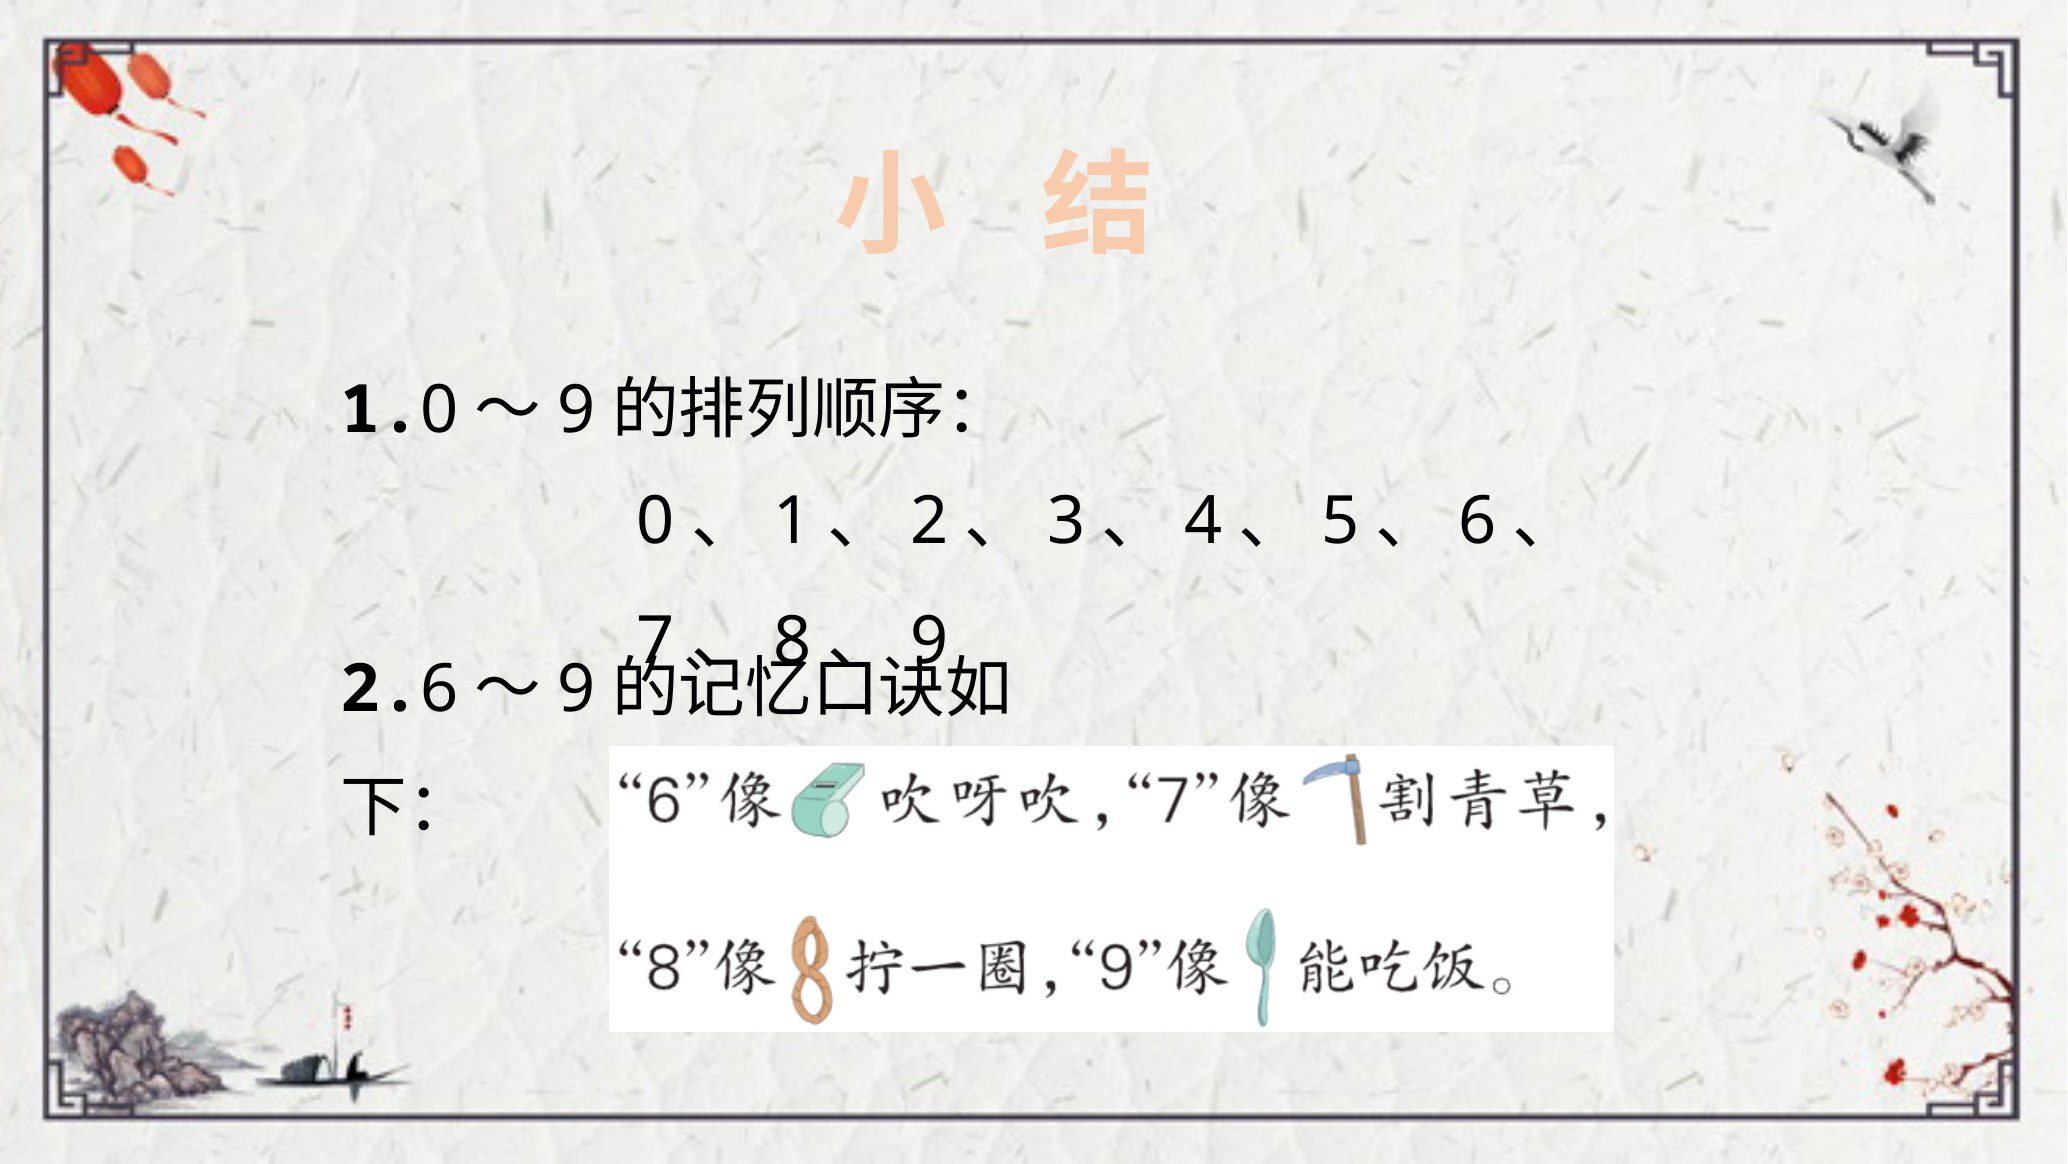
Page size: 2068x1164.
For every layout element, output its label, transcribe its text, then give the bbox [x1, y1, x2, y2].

text_box 小 结 [820, 124, 1169, 275]
text_box 1.0～9的排列顺序： [325, 317, 1065, 453]
text_box 2.6～9的记忆口诀如下： [325, 596, 1065, 852]
picture [0, 0, 2068, 1164]
text_box 0、1、2、3、4、5、6、7、8、9 [621, 429, 1649, 684]
